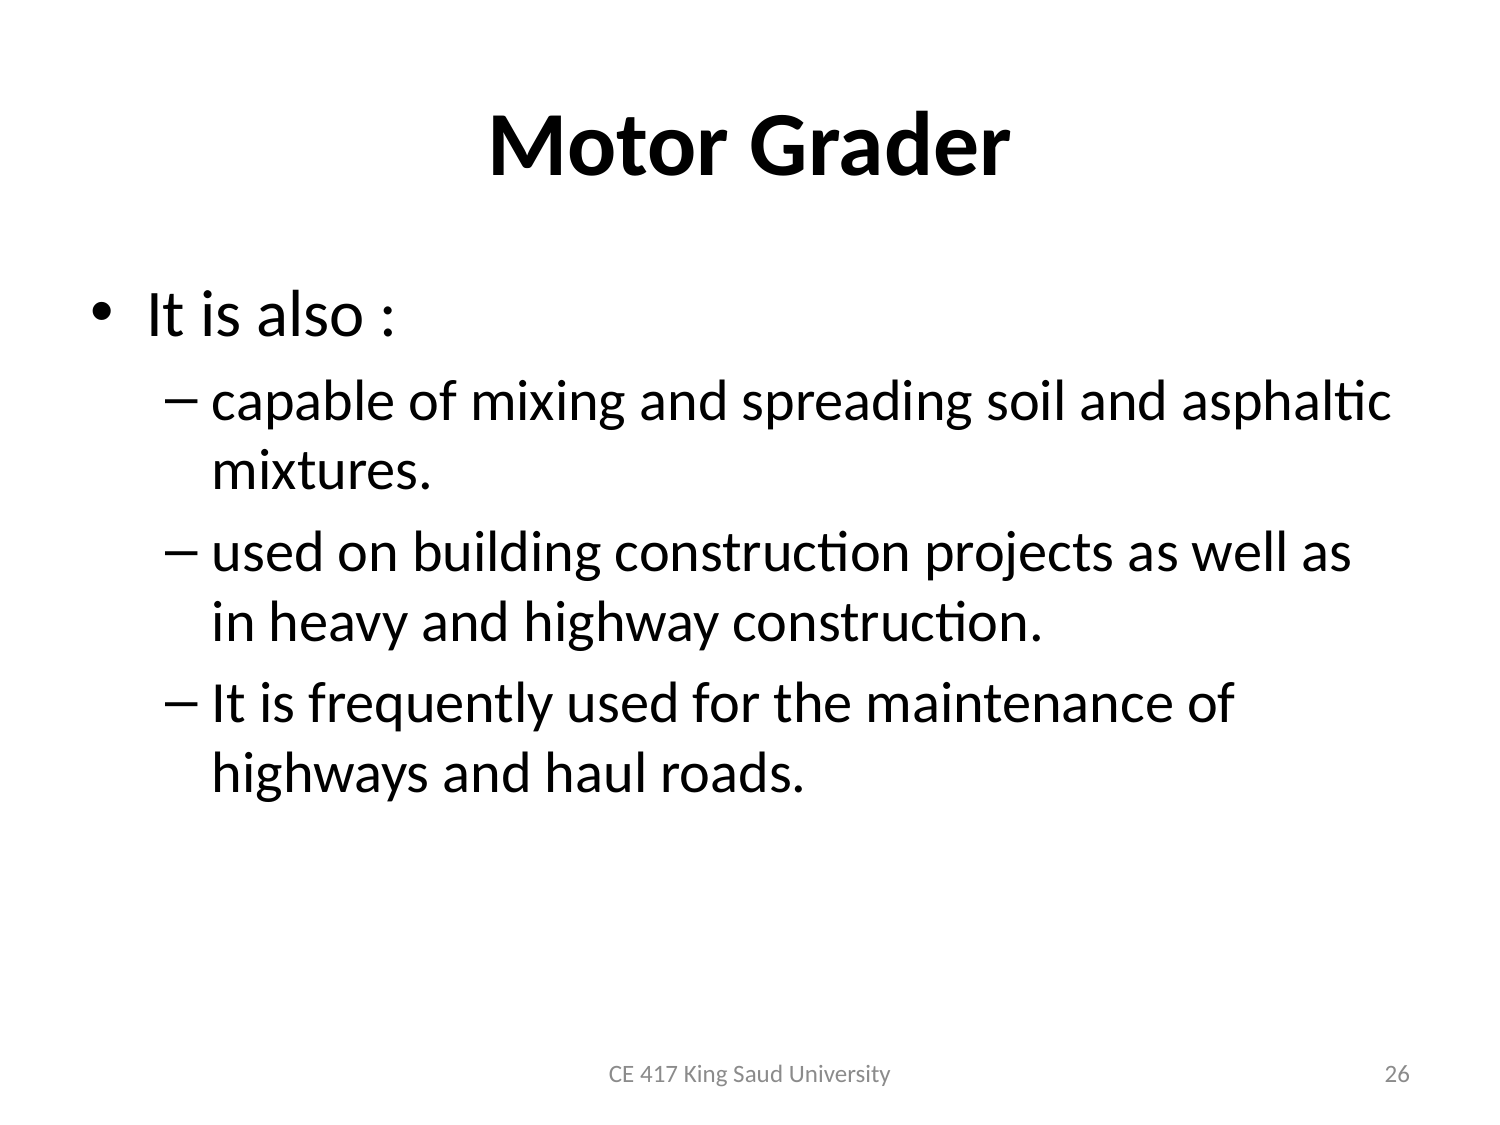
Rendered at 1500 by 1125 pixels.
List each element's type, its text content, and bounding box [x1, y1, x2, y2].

list It is also : capable of mixing and spreading soil and asphaltic mixtures. used on building construction projects as well as in heavy and highway construction. It is frequently used for the maintenance of highways and haul roads. [75, 262, 1425, 1005]
title Motor Grader [75, 45, 1425, 233]
footer CE 417 King Saud University [512, 1042, 988, 1103]
slide_number 26 [1074, 1042, 1425, 1103]
